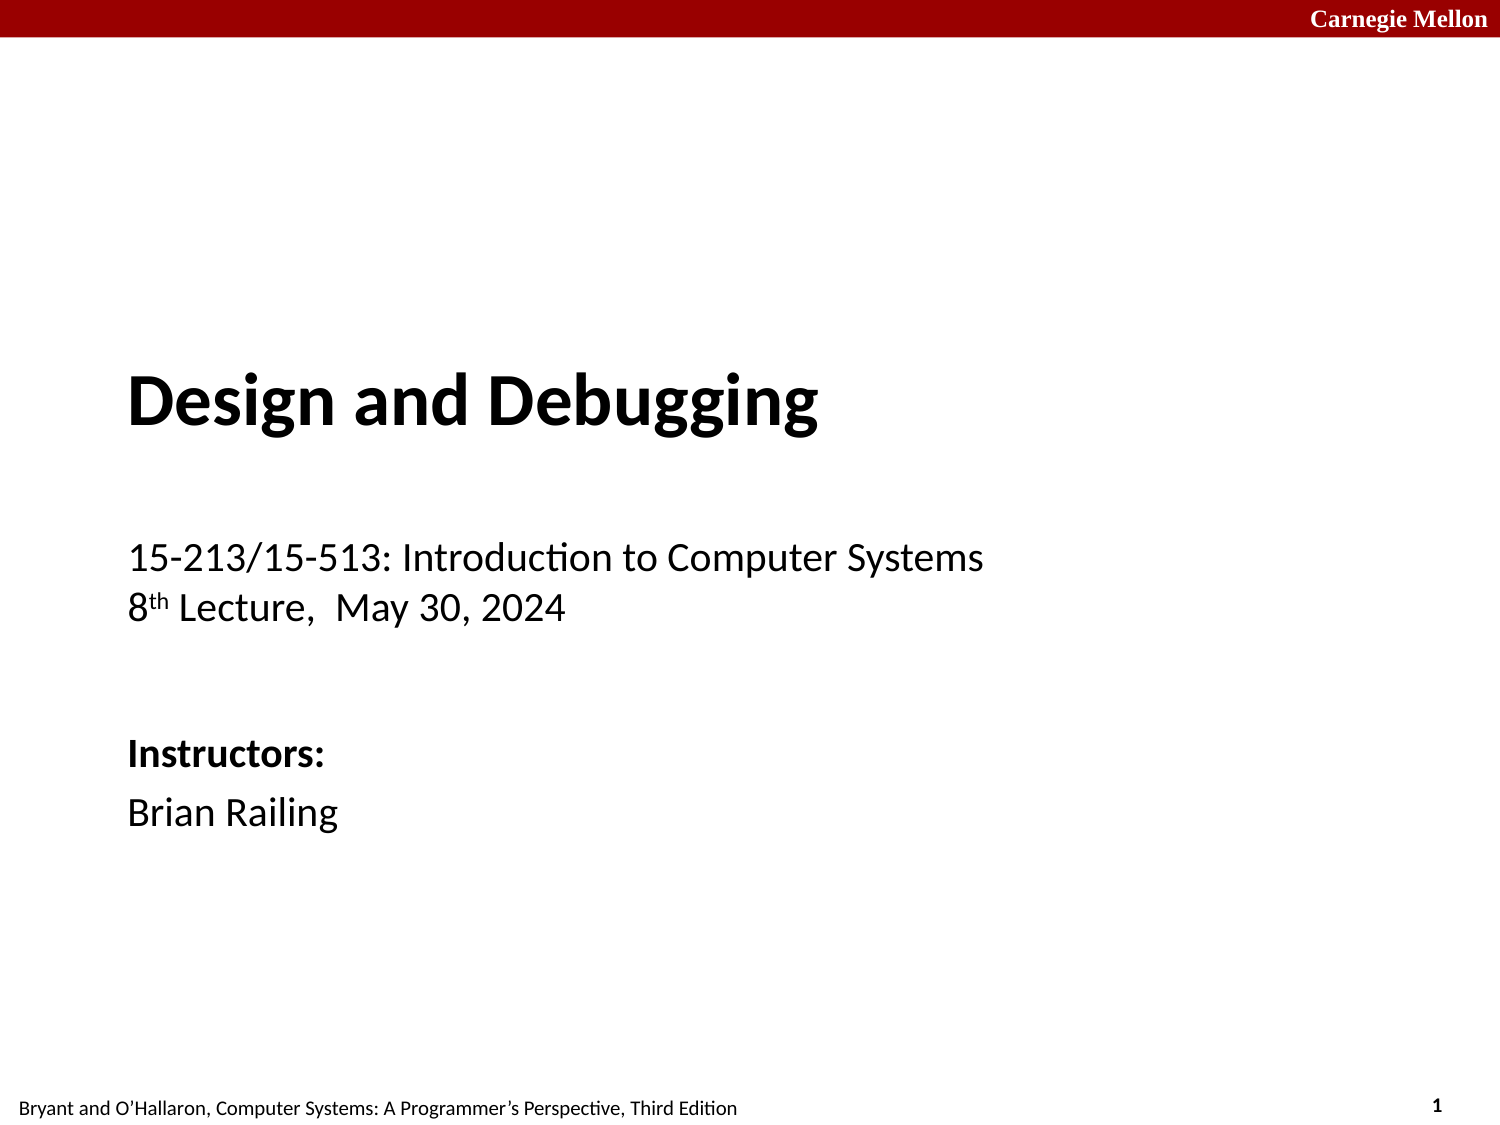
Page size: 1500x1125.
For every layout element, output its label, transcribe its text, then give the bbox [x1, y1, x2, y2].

title Design and Debugging 15-213/15-513: Introduction to Computer Systems 8th Lecture, May 30, 2024 [112, 292, 1448, 688]
text_box Instructors: Brian Railing [112, 718, 869, 843]
